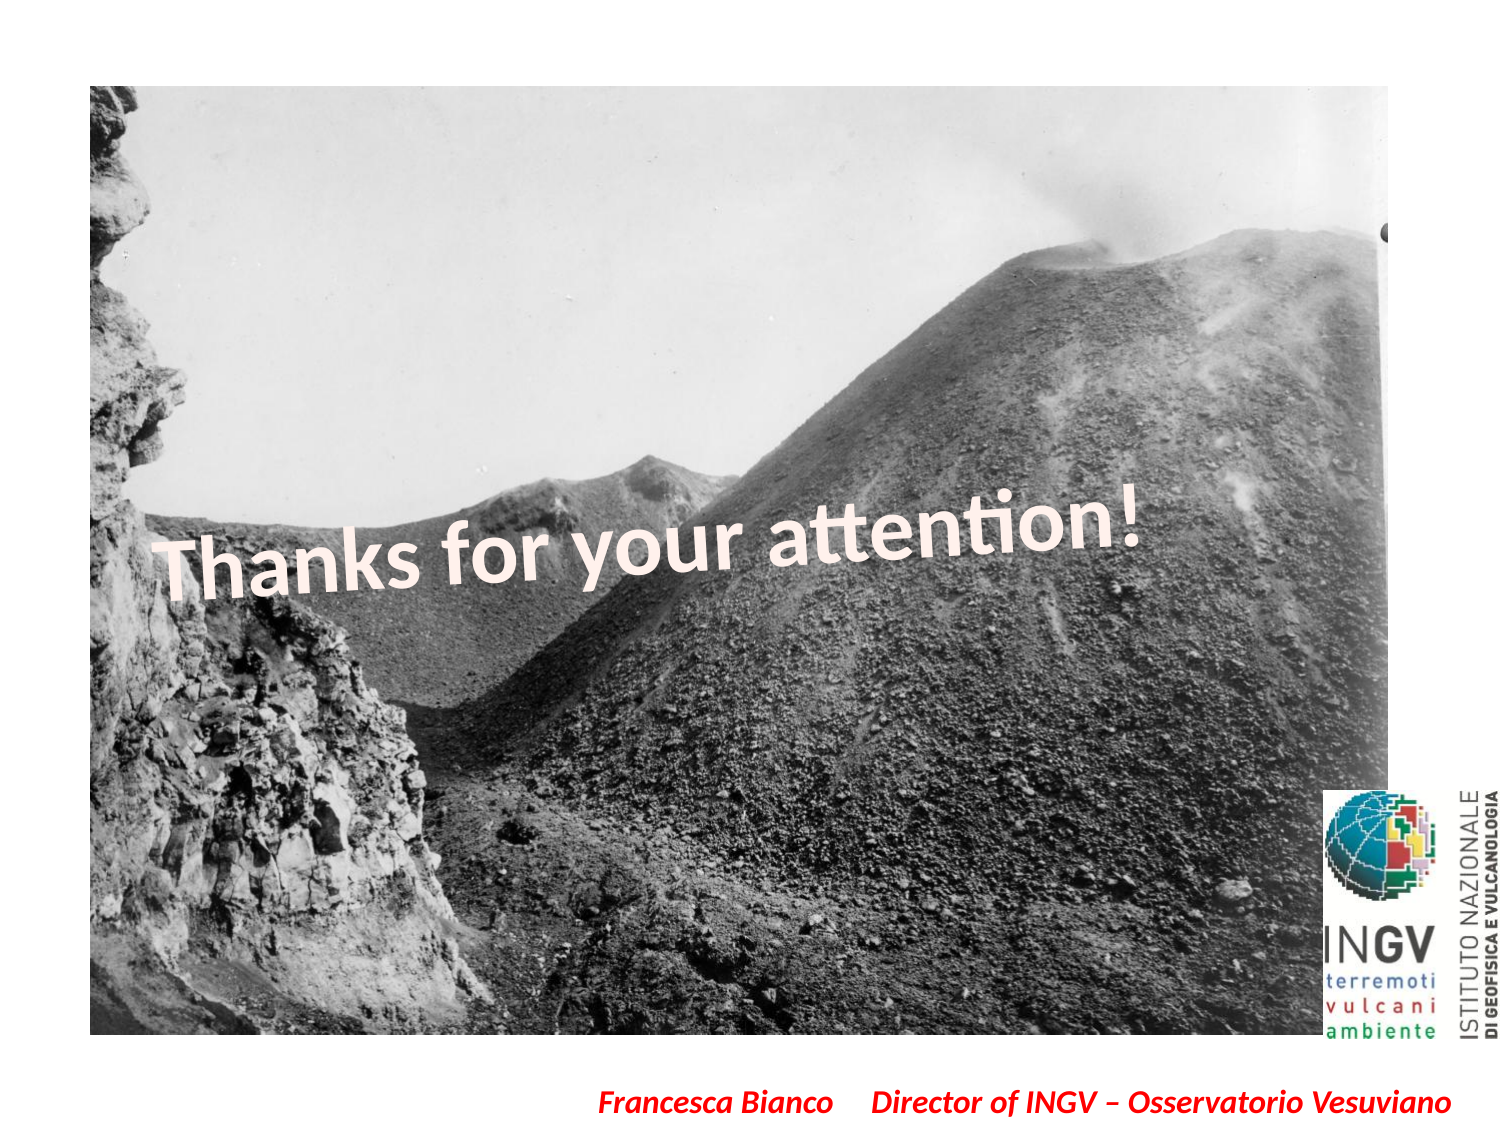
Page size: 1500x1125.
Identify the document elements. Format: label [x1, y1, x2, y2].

picture [90, 86, 1500, 1039]
